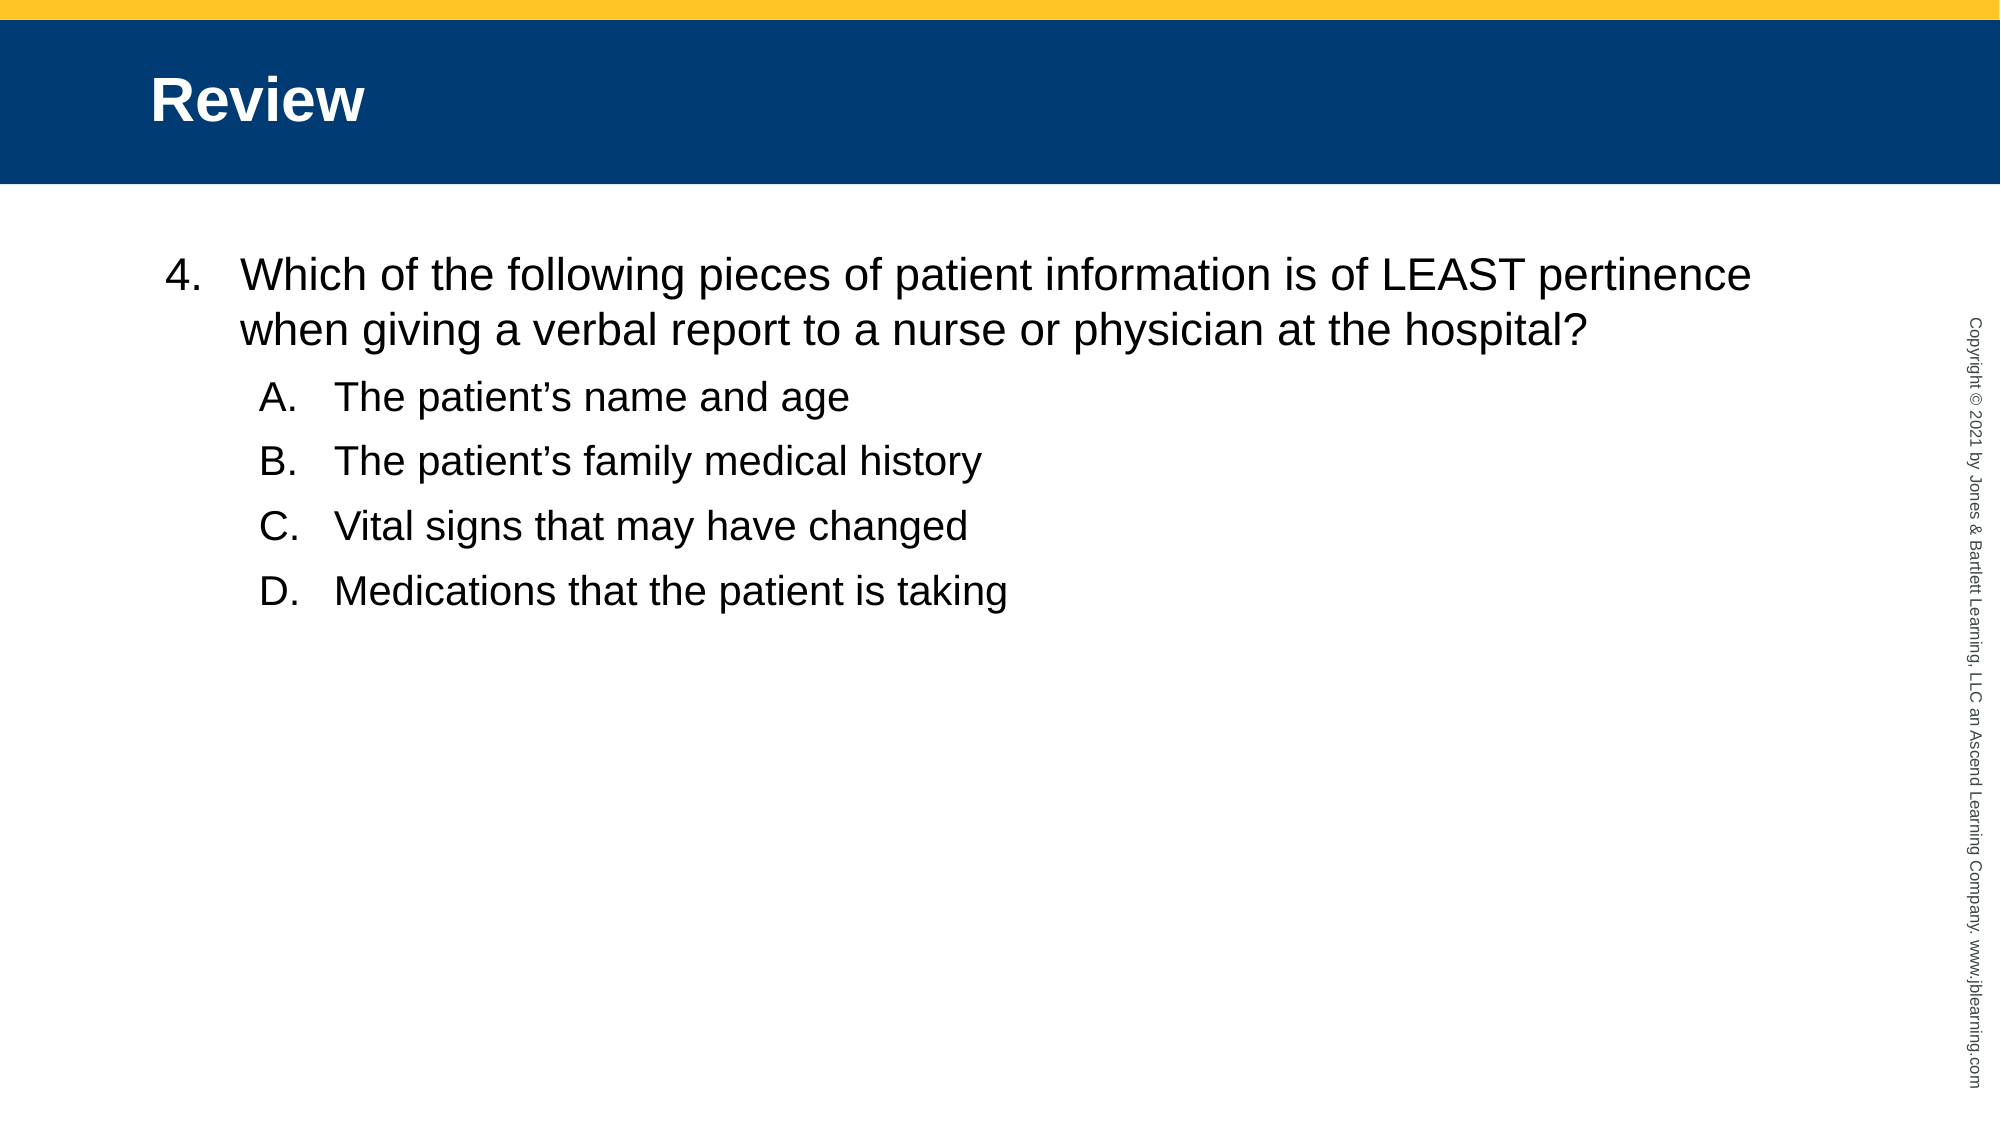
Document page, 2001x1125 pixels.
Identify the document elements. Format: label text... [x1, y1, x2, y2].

list Which of the following pieces of patient information is of LEAST pertinence when giving a verbal report to a nurse or physician at the hospital? The patient’s name and age The patient’s family medical history Vital signs that may have changed Medications that the patient is taking [150, 237, 1850, 1025]
title Review [0, 19, 2000, 185]
